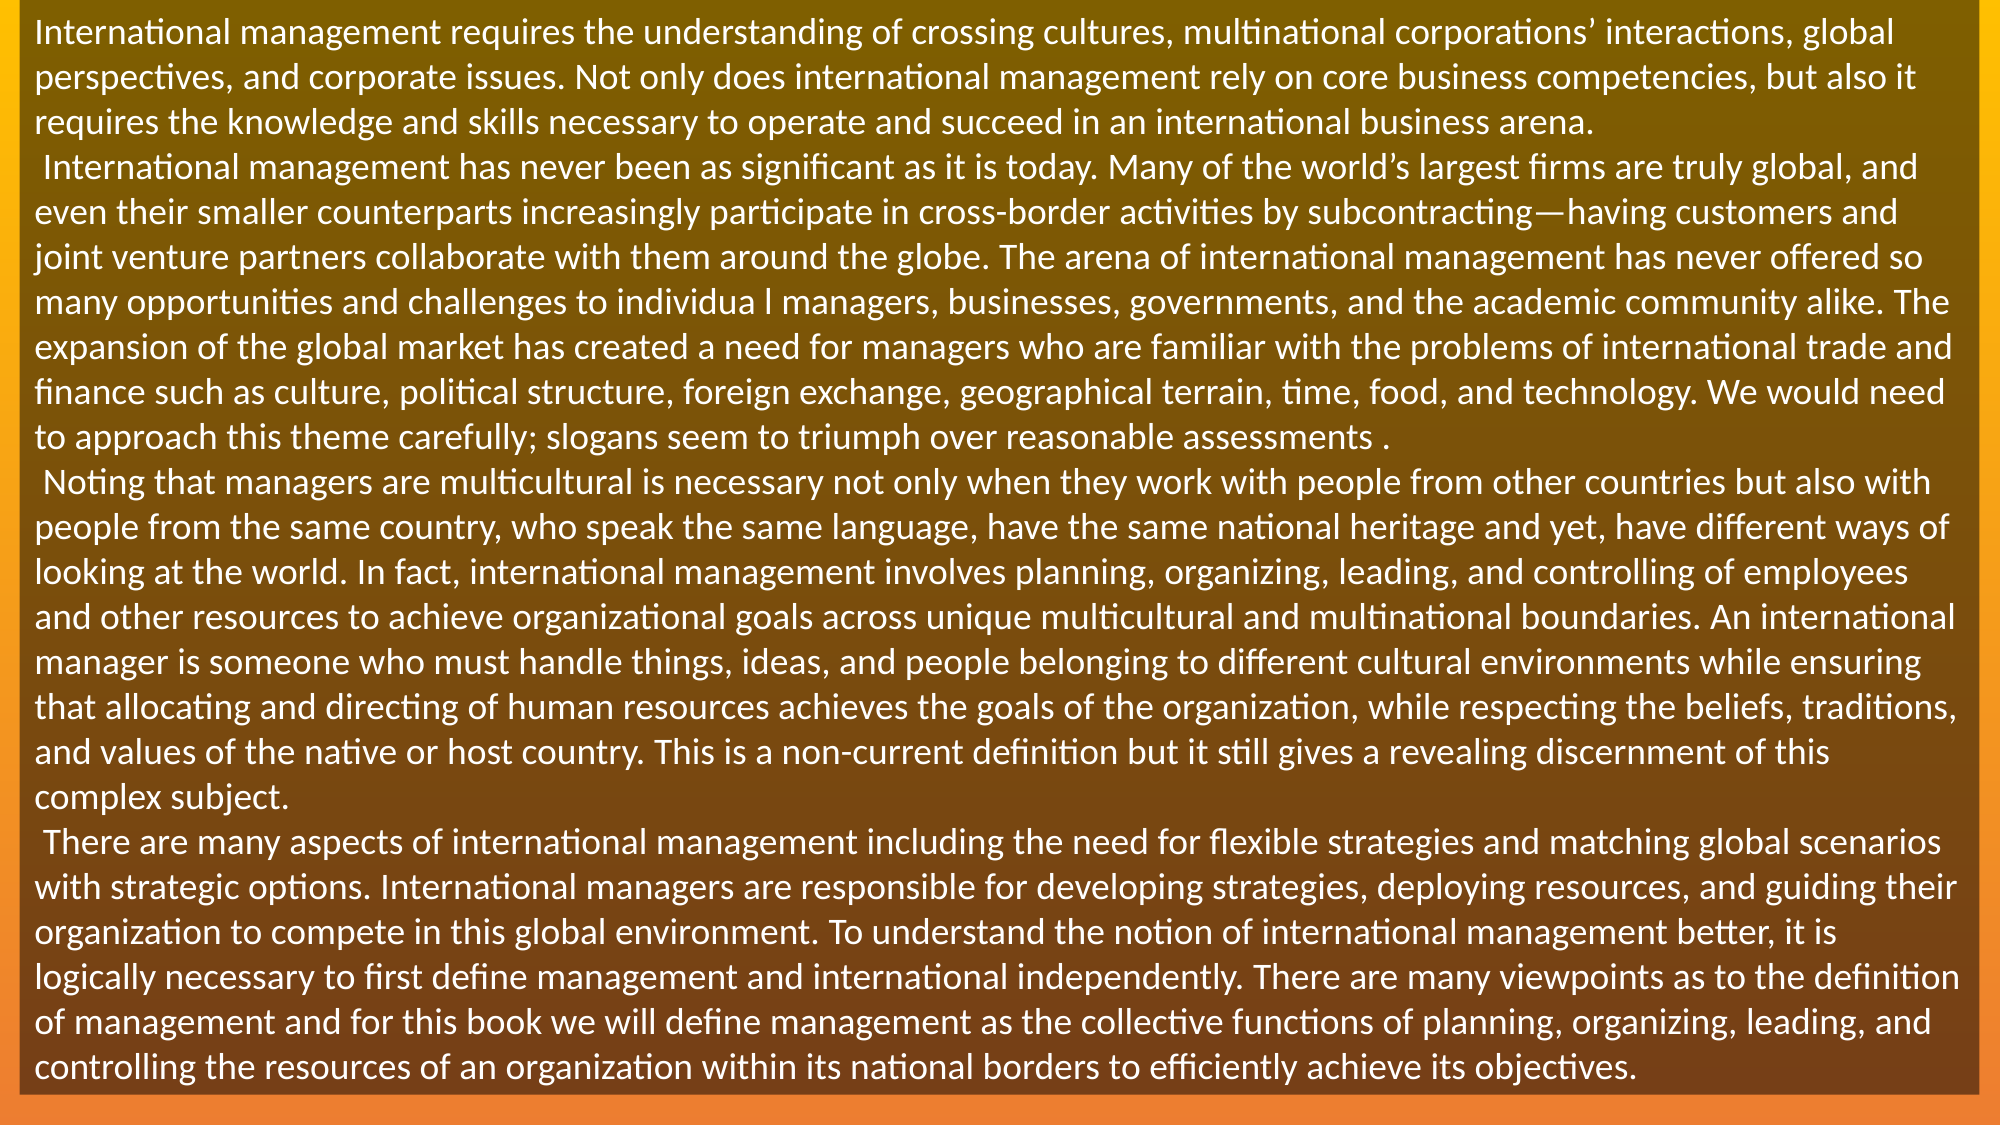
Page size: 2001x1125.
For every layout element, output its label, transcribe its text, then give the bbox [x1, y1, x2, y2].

text_box International management requires the understanding of crossing cultures, multinational corporations’ interactions, global perspectives, and corporate issues. Not only does international management rely on core business competencies, but also it requires the knowledge and skills necessary to operate and succeed in an international business arena. International management has never been as significant as it is today. Many of the world’s largest firms are truly global, and even their smaller counterparts increasingly participate in cross-border activities by subcontracting—having customers and joint venture partners collaborate with them around the globe. The arena of international management has never offered so many opportunities and challenges to individua l managers, businesses, governments, and the academic community alike. The expansion of the global market has created a need for managers who are familiar with the problems of international trade and finance such as culture, political structure, foreign exchange, geographical terrain, time, food, and technology. We would need to approach this theme carefully; slogans seem to triumph over reasonable assessments . Noting that managers are multicultural is necessary not only when they work with people from other countries but also with people from the same country, who speak the same language, have the same national heritage and yet, have different ways of looking at the world. In fact, international management involves planning, organizing, leading, and controlling of employees and other resources to achieve organizational goals across unique multicultural and multinational boundaries. An international manager is someone who must handle things, ideas, and people belonging to different cultural environments while ensuring that allocating and directing of human resources achieves the goals of the organization, while respecting the beliefs, traditions, and values of the native or host country. This is a non-current definition but it still gives a revealing discernment of this complex subject. There are many aspects of international management including the need for flexible strategies and matching global scenarios with strategic options. International managers are responsible for developing strategies, deploying resources, and guiding their organization to compete in this global environment. To understand the notion of international management better, it is logically necessary to first define management and international independently. There are many viewpoints as to the definition of management and for this book we will define management as the collective functions of planning, organizing, leading, and controlling the resources of an organization within its national borders to efficiently achieve its objectives. [19, 0, 1980, 1095]
